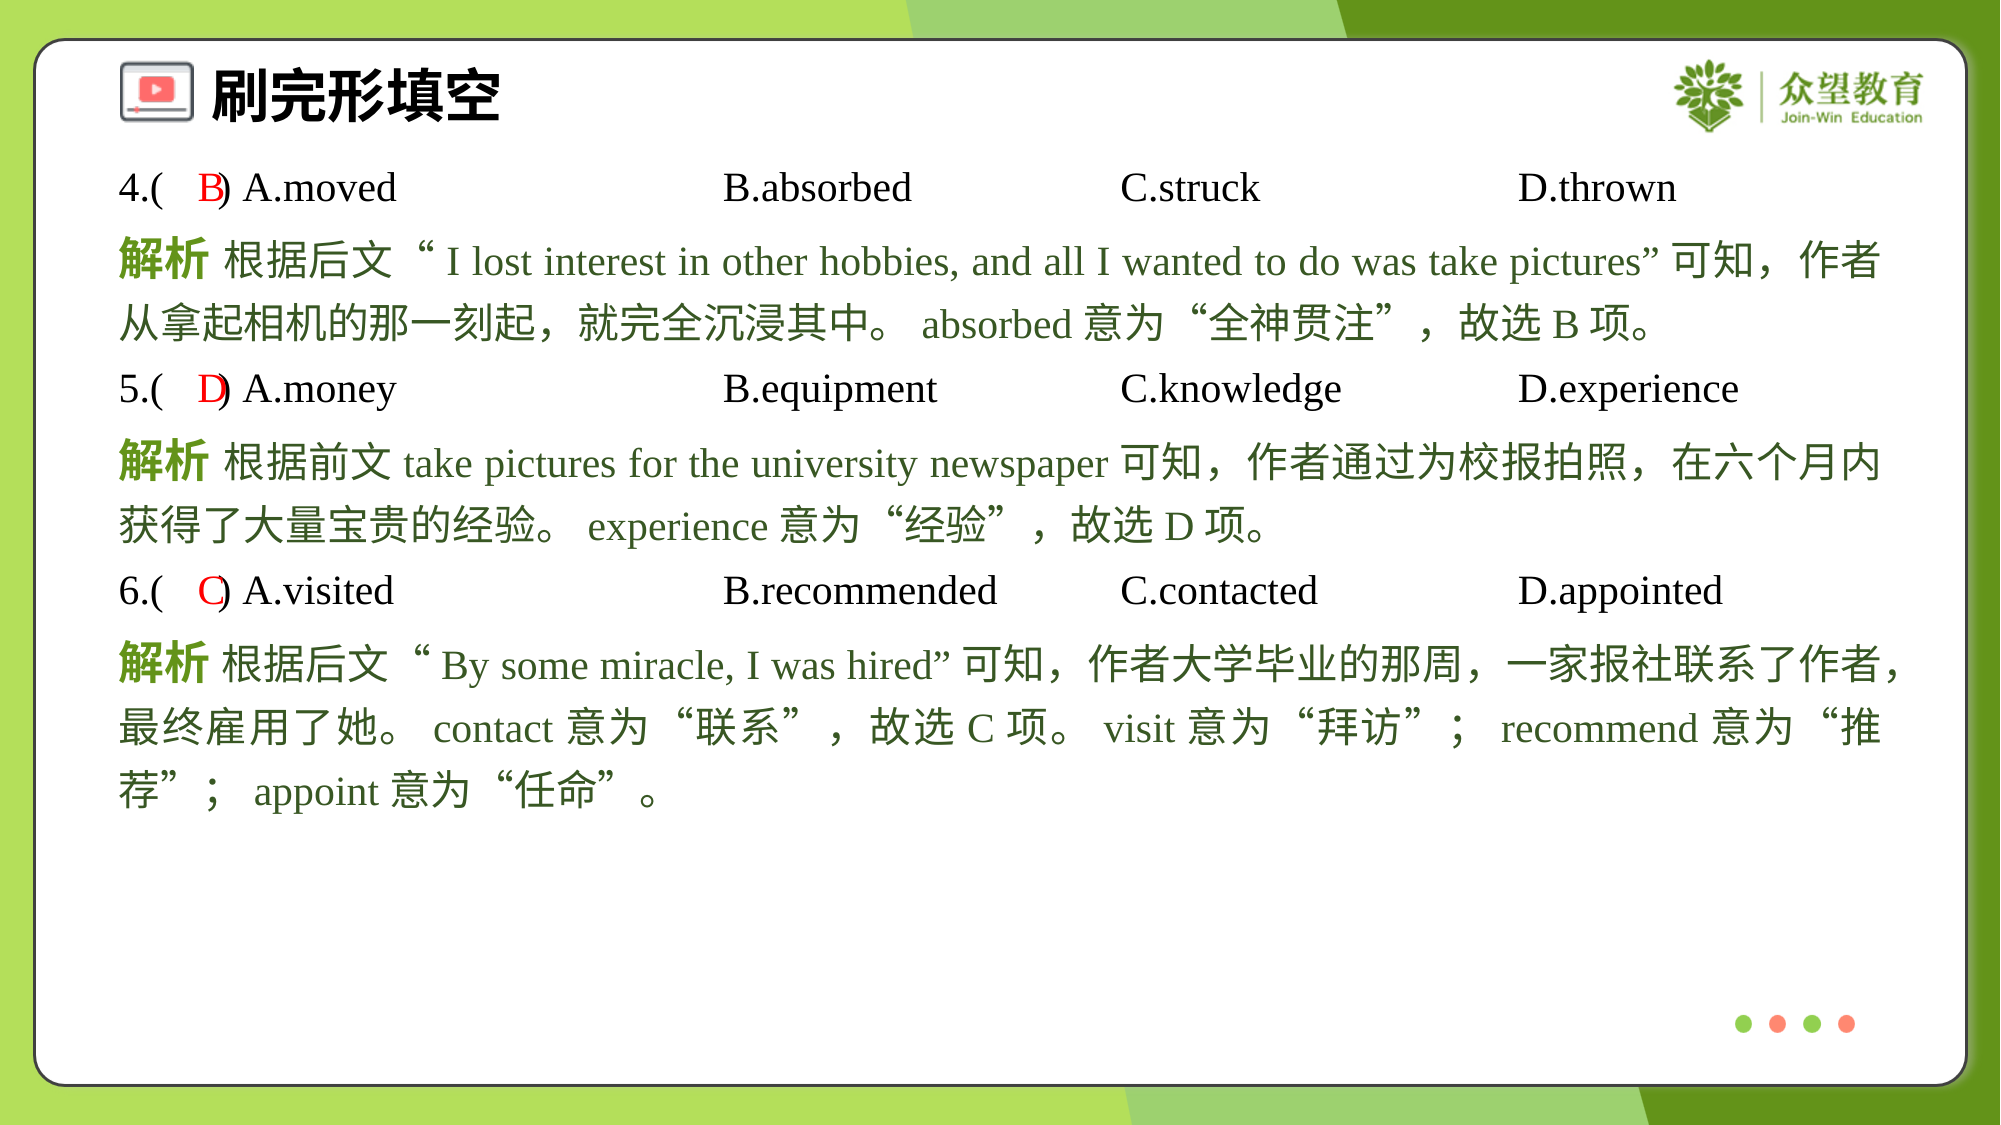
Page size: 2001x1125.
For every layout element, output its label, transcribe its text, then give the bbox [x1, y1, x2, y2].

text_box D [192, 348, 233, 406]
picture [0, 0, 2000, 1125]
text_box 6.( ) A.visited B.recommended C.contacted D.appointed [231, 550, 1883, 608]
text_box 解析 根据后文“By some miracle, I was hired”可知，作者大学毕业的那周，一家报社联系了作者，最终雇用了她。contact意为“联系”，故选C项。visit意为“拜访”；recommend意为“推荐”；appoint意为“任命”。 [118, 619, 1883, 809]
text_box 5.( ) A.money B.equipment C.knowledge D.experience [118, 348, 192, 406]
text_box B [192, 146, 231, 205]
text_box 6.( ) A.visited B.recommended C.contacted D.appointed [118, 550, 192, 608]
text_box 5.( ) A.money B.equipment C.knowledge D.experience [233, 348, 1883, 406]
text_box 解析 根据前文take pictures for the university newspaper可知，作者通过为校报拍照，在六个月内获得了大量宝贵的经验。experience意为“经验”，故选D项。 [118, 417, 1883, 545]
text_box 4.( ) A.moved B.absorbed C.struck D.thrown [231, 146, 1883, 204]
text_box 4.( ) A.moved B.absorbed C.struck D.thrown [118, 146, 192, 204]
text_box 解析 根据后文“I lost interest in other hobbies, and all I wanted to do was take pictures”可知，作者从拿起相机的那一刻起，就完全沉浸其中。absorbed意为“全神贯注”，故选B项。 [118, 215, 1883, 343]
text_box C [192, 550, 231, 608]
